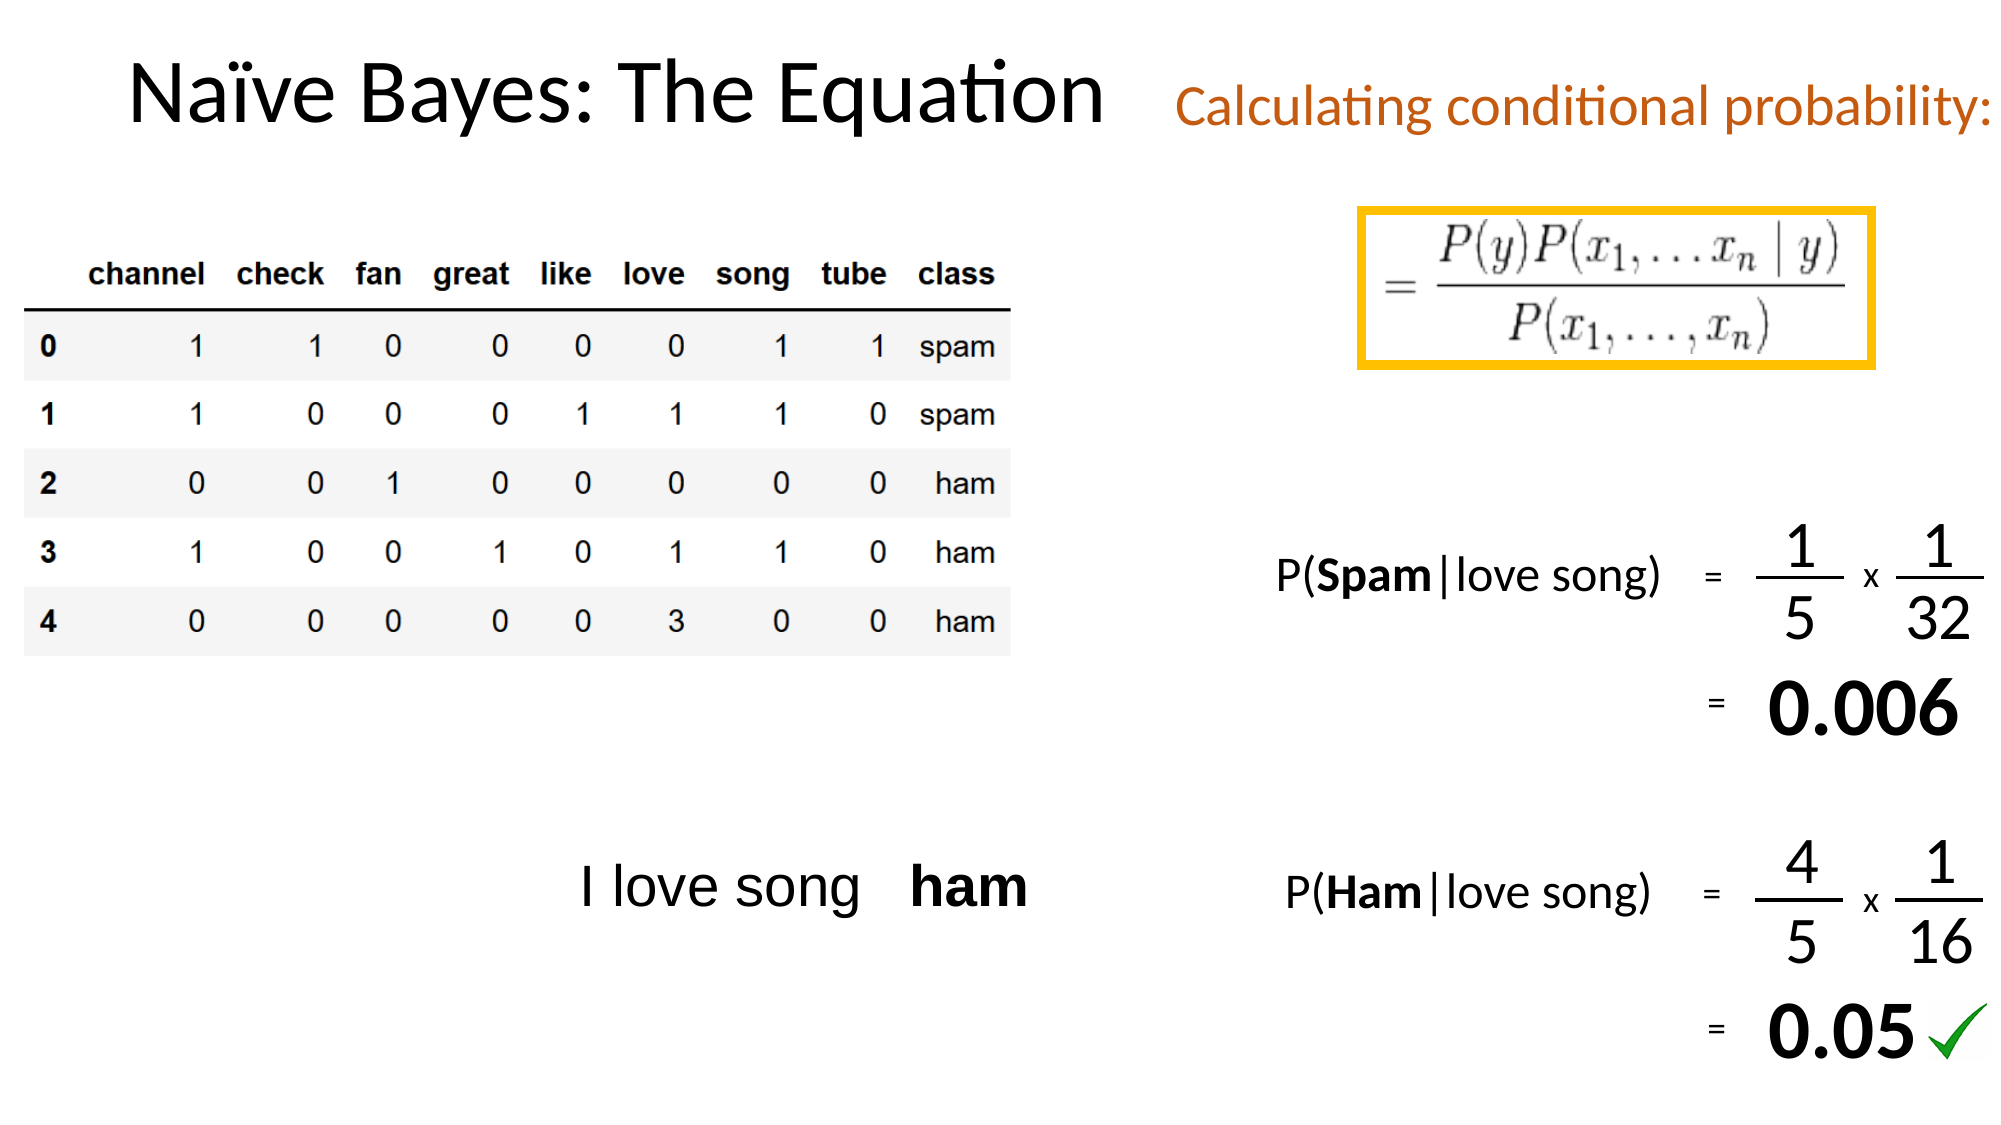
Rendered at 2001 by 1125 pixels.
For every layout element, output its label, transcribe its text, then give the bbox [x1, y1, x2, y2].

text_box [1025, 235, 1379, 758]
text_box 1 [1768, 493, 1833, 565]
text_box = [1687, 861, 1737, 922]
text_box x [1848, 867, 1895, 928]
text_box 5 [1770, 901, 1834, 968]
text_box 5 [1768, 565, 1833, 577]
text_box 16 [1891, 889, 1989, 984]
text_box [1894, 577, 1985, 901]
picture [21, 251, 1015, 659]
text_box 0.05 [1753, 968, 1933, 1083]
text_box = [1689, 544, 1738, 605]
text_box 1 [1906, 493, 1971, 565]
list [1035, 219, 1845, 354]
text_box P(Spam|love song) [1260, 534, 1678, 609]
text_box 32 [1890, 603, 1894, 644]
text_box [1361, 210, 1873, 366]
text_box P(Ham|love song) [1269, 850, 1668, 926]
text_box I love song [349, 840, 878, 926]
text_box 32 [1895, 565, 1988, 661]
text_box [1754, 577, 1845, 901]
text_box Calculating conditional probability: [1160, 59, 2000, 144]
text_box = [1692, 996, 1741, 1056]
text_box 0.006 [1845, 644, 1894, 760]
text_box ham [884, 840, 1044, 926]
text_box x [1848, 542, 1895, 603]
text_box = [1692, 671, 1741, 731]
text_box Naïve Bayes: The Equation [112, 23, 1310, 149]
picture [1926, 1002, 1991, 1061]
